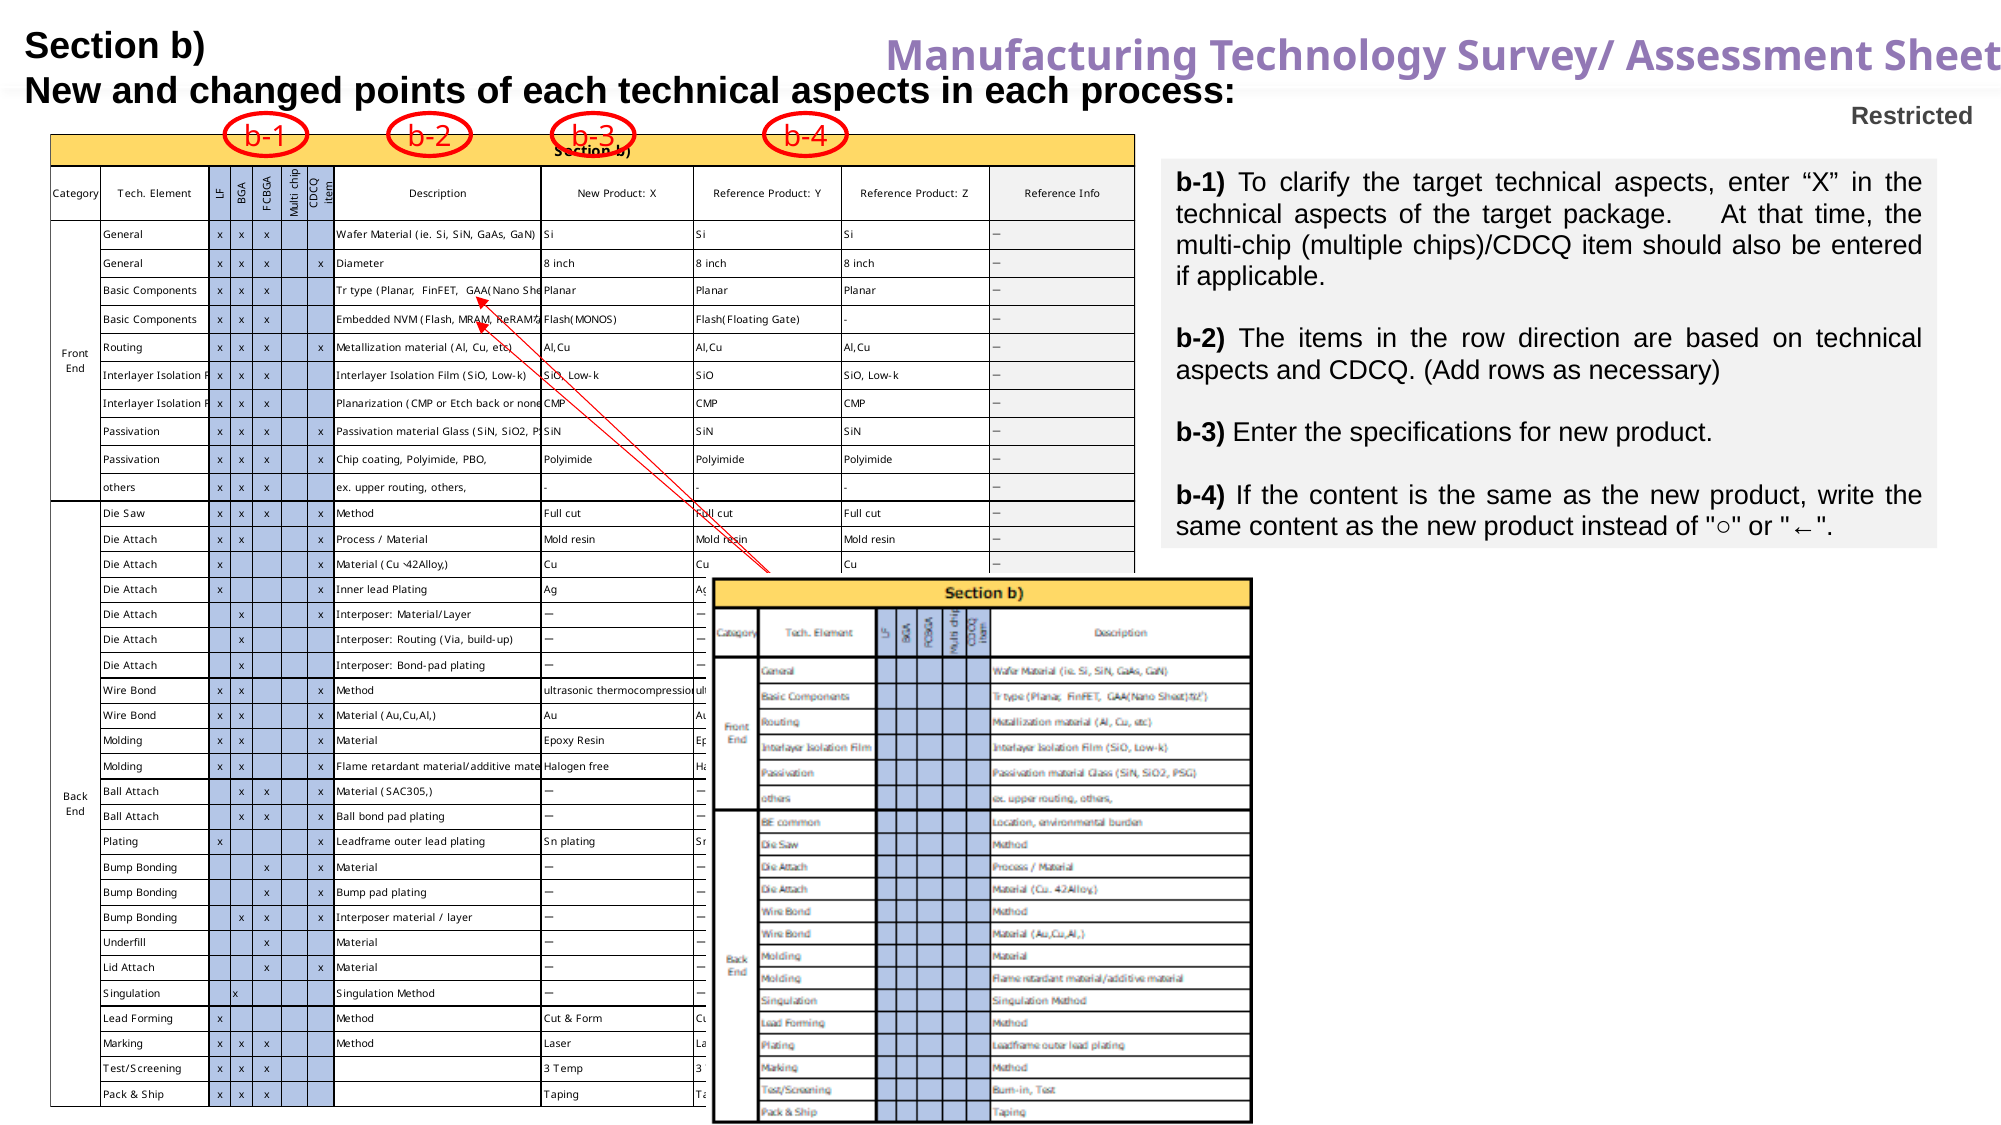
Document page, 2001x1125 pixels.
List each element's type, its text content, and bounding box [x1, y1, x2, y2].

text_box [475, 296, 794, 321]
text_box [764, 110, 847, 161]
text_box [475, 321, 794, 596]
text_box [551, 110, 635, 161]
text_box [224, 110, 308, 161]
picture [50, 134, 1253, 1125]
text_box b-1) To clarify the target technical aspects, enter “X” in the technical aspects of the target package. At that time, the multi-chip (multiple chips)/CDCQ item should also be entered if applicable. b-2) The items in the row direction are based on technical aspects and CDCQ. (Add rows as necessary) b-3) Enter the specifications for new product. b-4) If the content is the same as the new product, write the same content as the new product instead of "○" or "←". [1161, 158, 1938, 549]
text_box Section b) New and changed points of each technical aspects in each process: [9, 14, 1365, 119]
text_box Restricted [1829, 92, 1989, 137]
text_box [388, 110, 471, 161]
